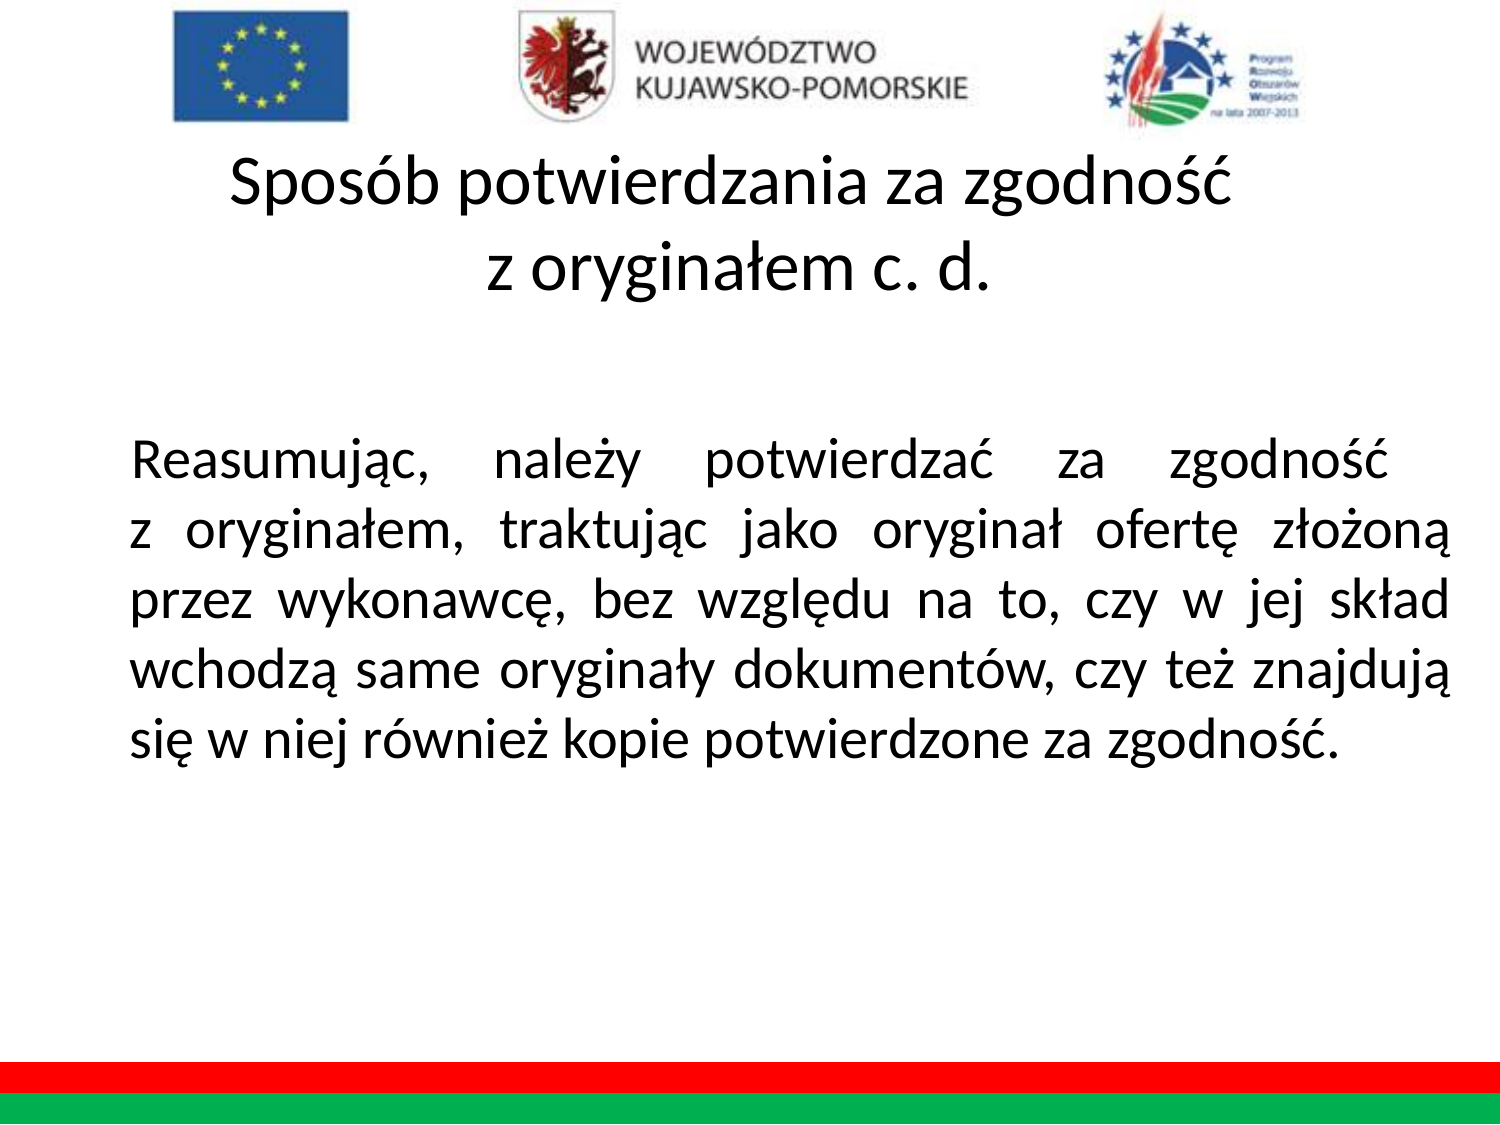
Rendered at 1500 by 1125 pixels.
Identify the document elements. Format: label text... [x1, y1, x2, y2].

picture [171, 0, 1310, 125]
title Sposób potwierdzania za zgodność z oryginałem c. d. [64, 125, 1415, 313]
list Reasumując, należy potwierdzać za zgodność z oryginałem, traktując jako oryginał ofertę złożoną przez wykonawcę, bez względu na to, czy w jej skład wchodzą same oryginały dokumentów, czy też znajdują się w niej również kopie potwierdzone za zgodność. [58, 331, 1468, 1055]
